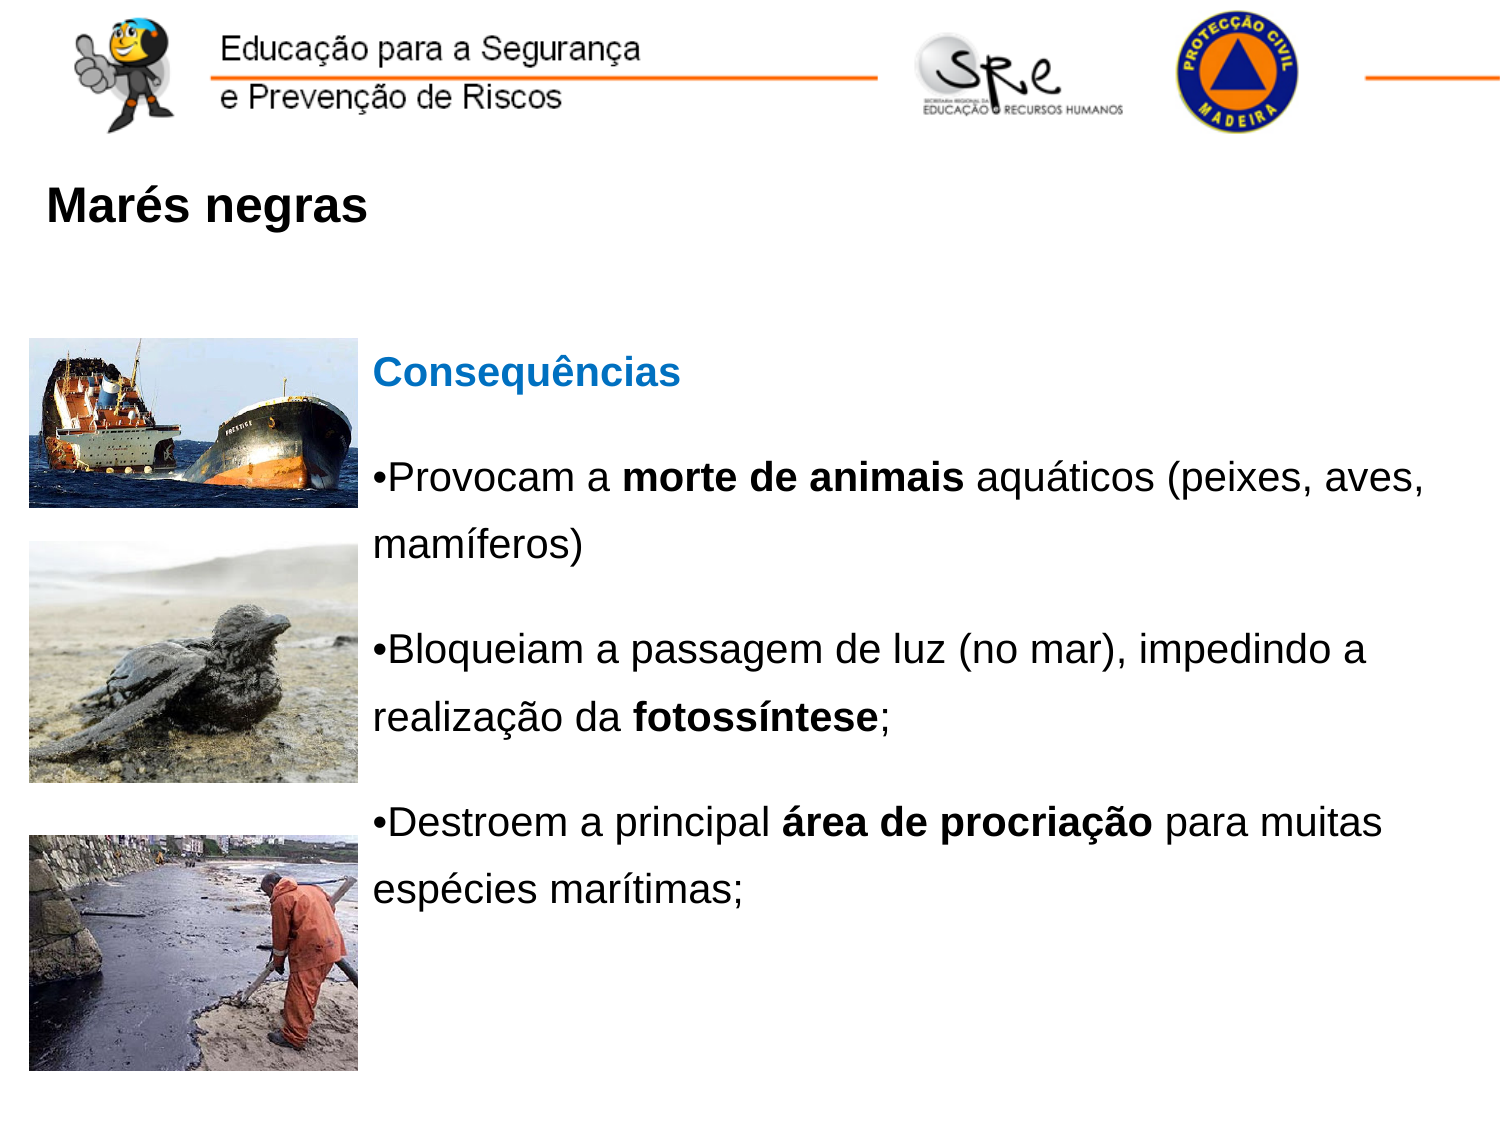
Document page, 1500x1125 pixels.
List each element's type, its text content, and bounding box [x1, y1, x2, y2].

picture [0, 0, 1500, 1125]
text_box Consequências •Provocam a morte de animais aquáticos (peixes, aves, mamíferos) •Bloqueiam a passagem de luz (no mar), impedindo a realização da fotossíntese; •Destroem a principal área de procriação para muitas espécies marítimas; [357, 319, 1462, 920]
text_box Marés negras [31, 165, 384, 240]
